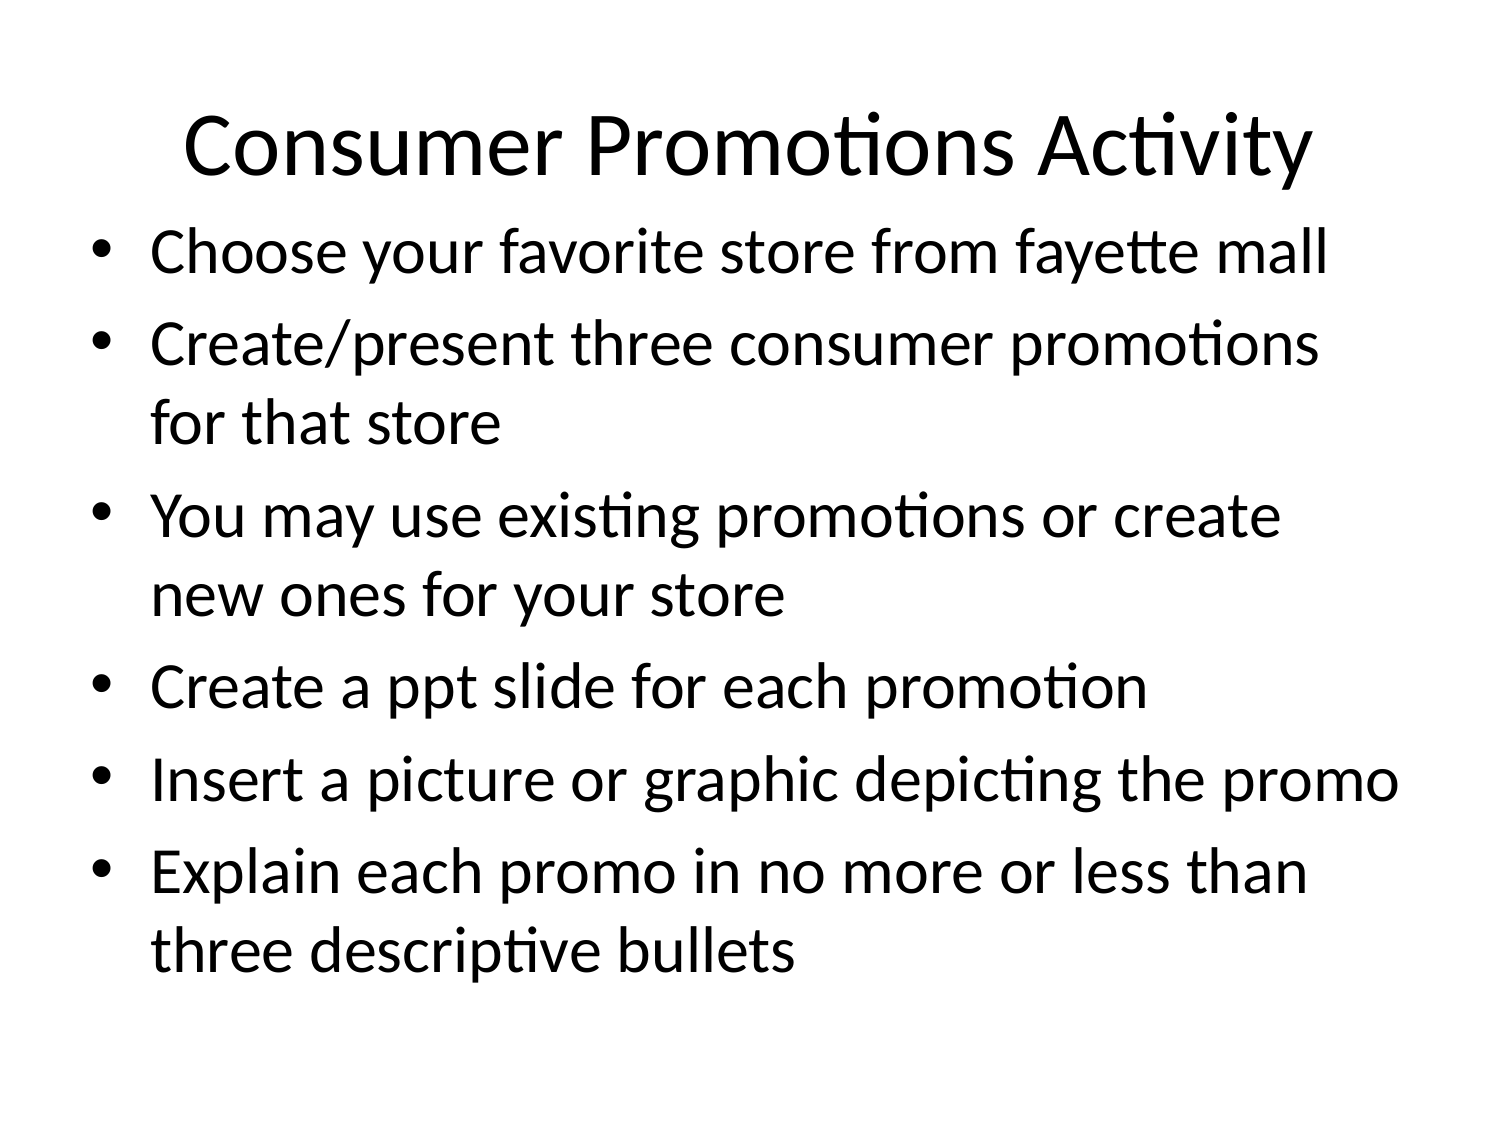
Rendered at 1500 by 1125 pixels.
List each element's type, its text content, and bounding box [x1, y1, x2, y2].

list Choose your favorite store from fayette mall Create/present three consumer promotions for that store You may use existing promotions or create new ones for your store Create a ppt slide for each promotion Insert a picture or graphic depicting the promo Explain each promo in no more or less than three descriptive bullets [75, 200, 1425, 1005]
title Consumer Promotions Activity [75, 45, 1425, 200]
